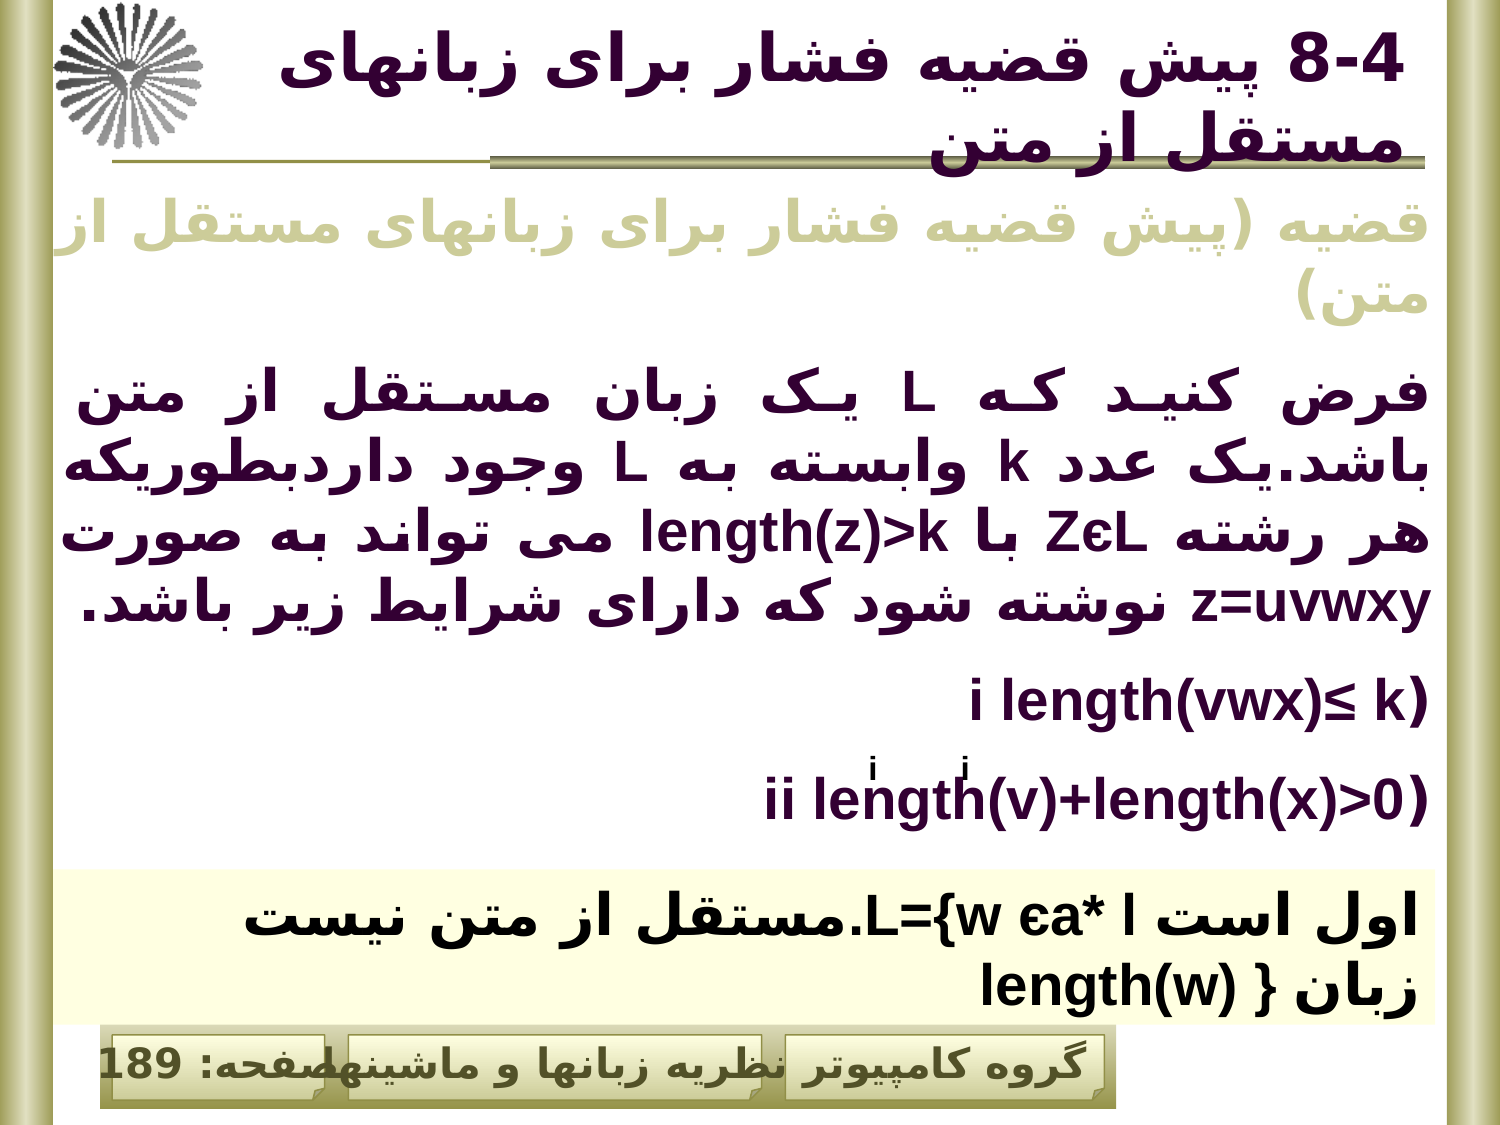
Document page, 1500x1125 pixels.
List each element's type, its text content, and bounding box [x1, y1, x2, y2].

text_box مستقل از متن نیست.L={w єa* l اول است length(w) } زبان [53, 869, 1436, 1025]
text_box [40, 176, 1448, 823]
title 8-4 پیش قضیه فشار برای زبانهای مستقل از متن [147, 42, 1423, 147]
